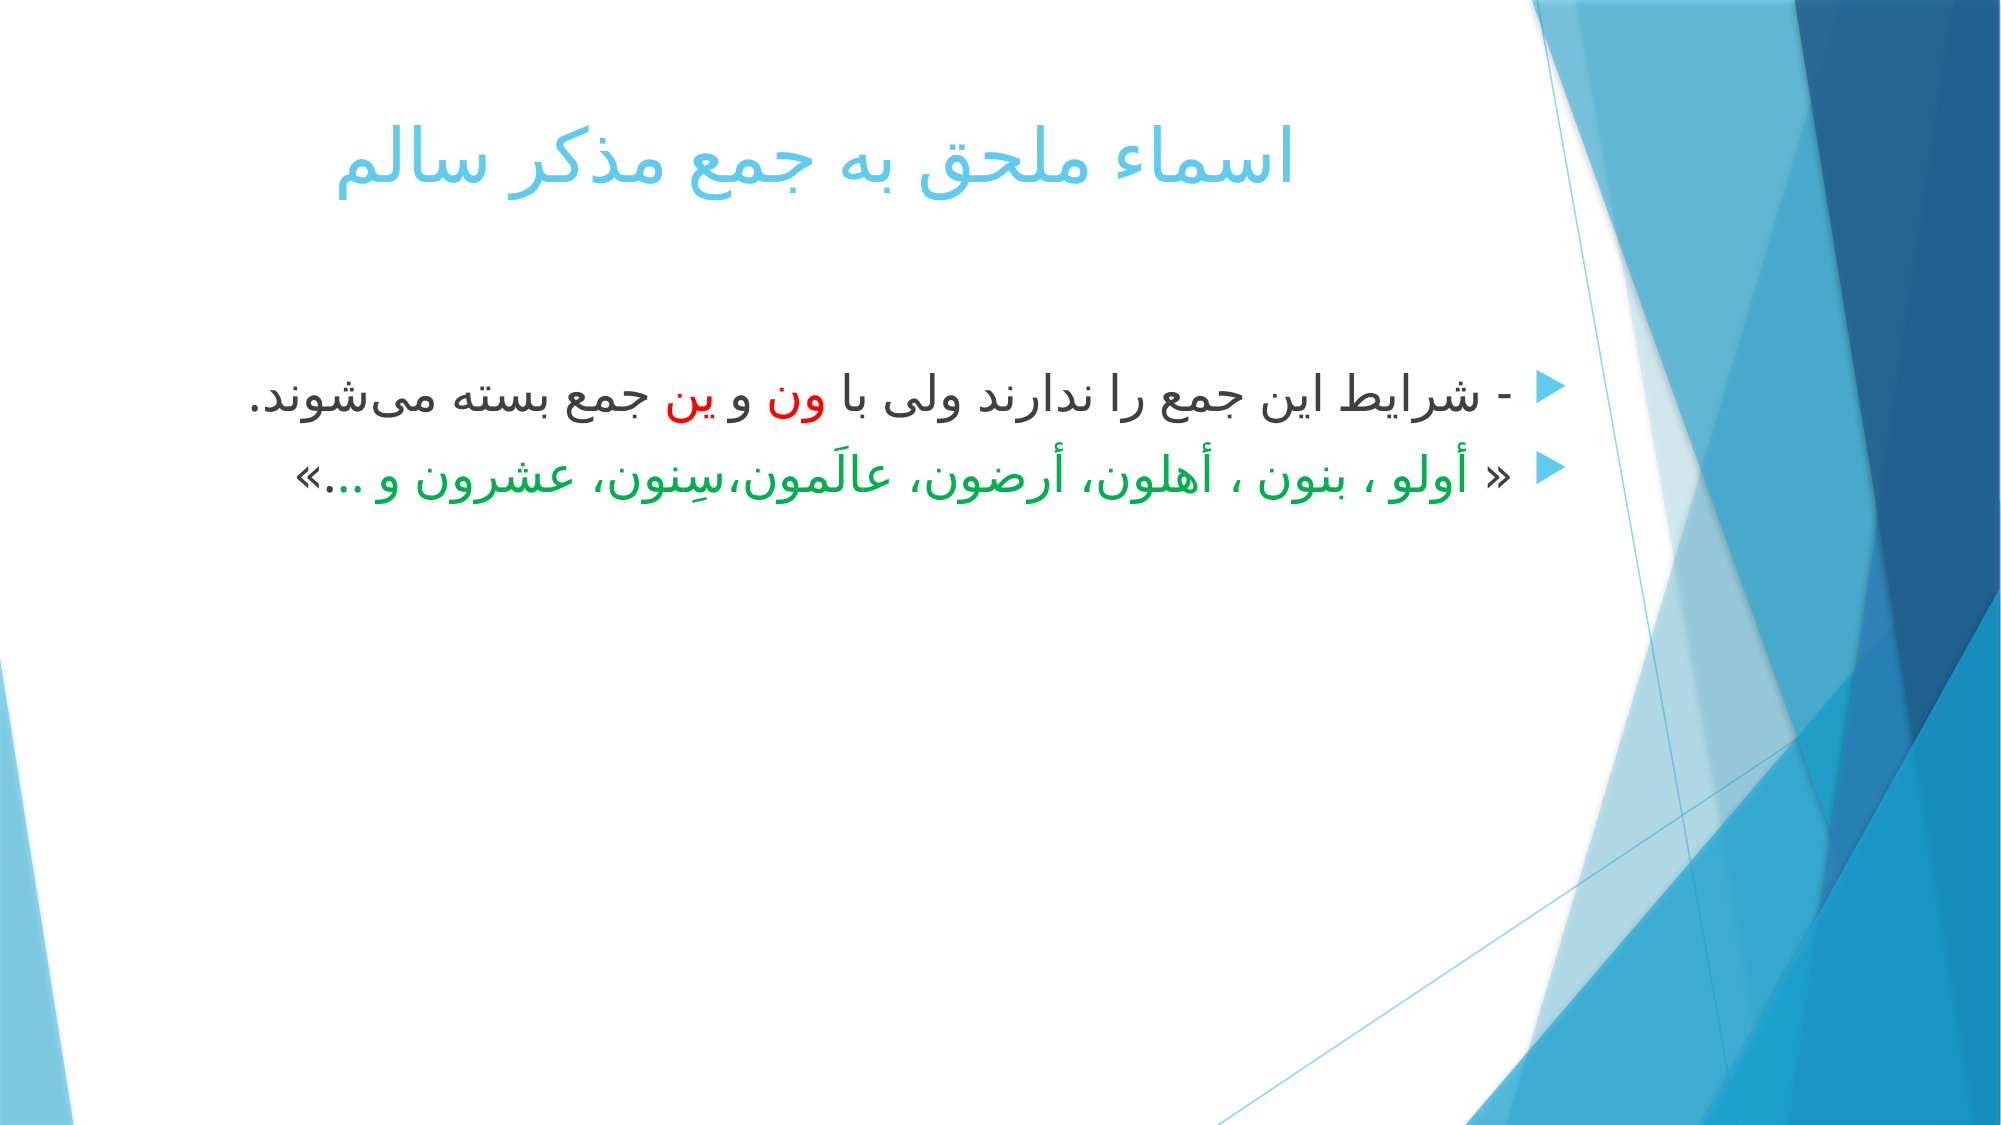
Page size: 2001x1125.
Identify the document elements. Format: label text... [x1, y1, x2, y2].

title اسماء ملحق به جمع مذکر سالم [111, 99, 1522, 317]
list - شرایط این جمع را ندارند ولی با ون و ین جمع بسته می‌شوند. « أولو ، بنون ، أهلون، أرضون، عالَمون،سِنون، عشرون و ...» [111, 354, 1585, 992]
